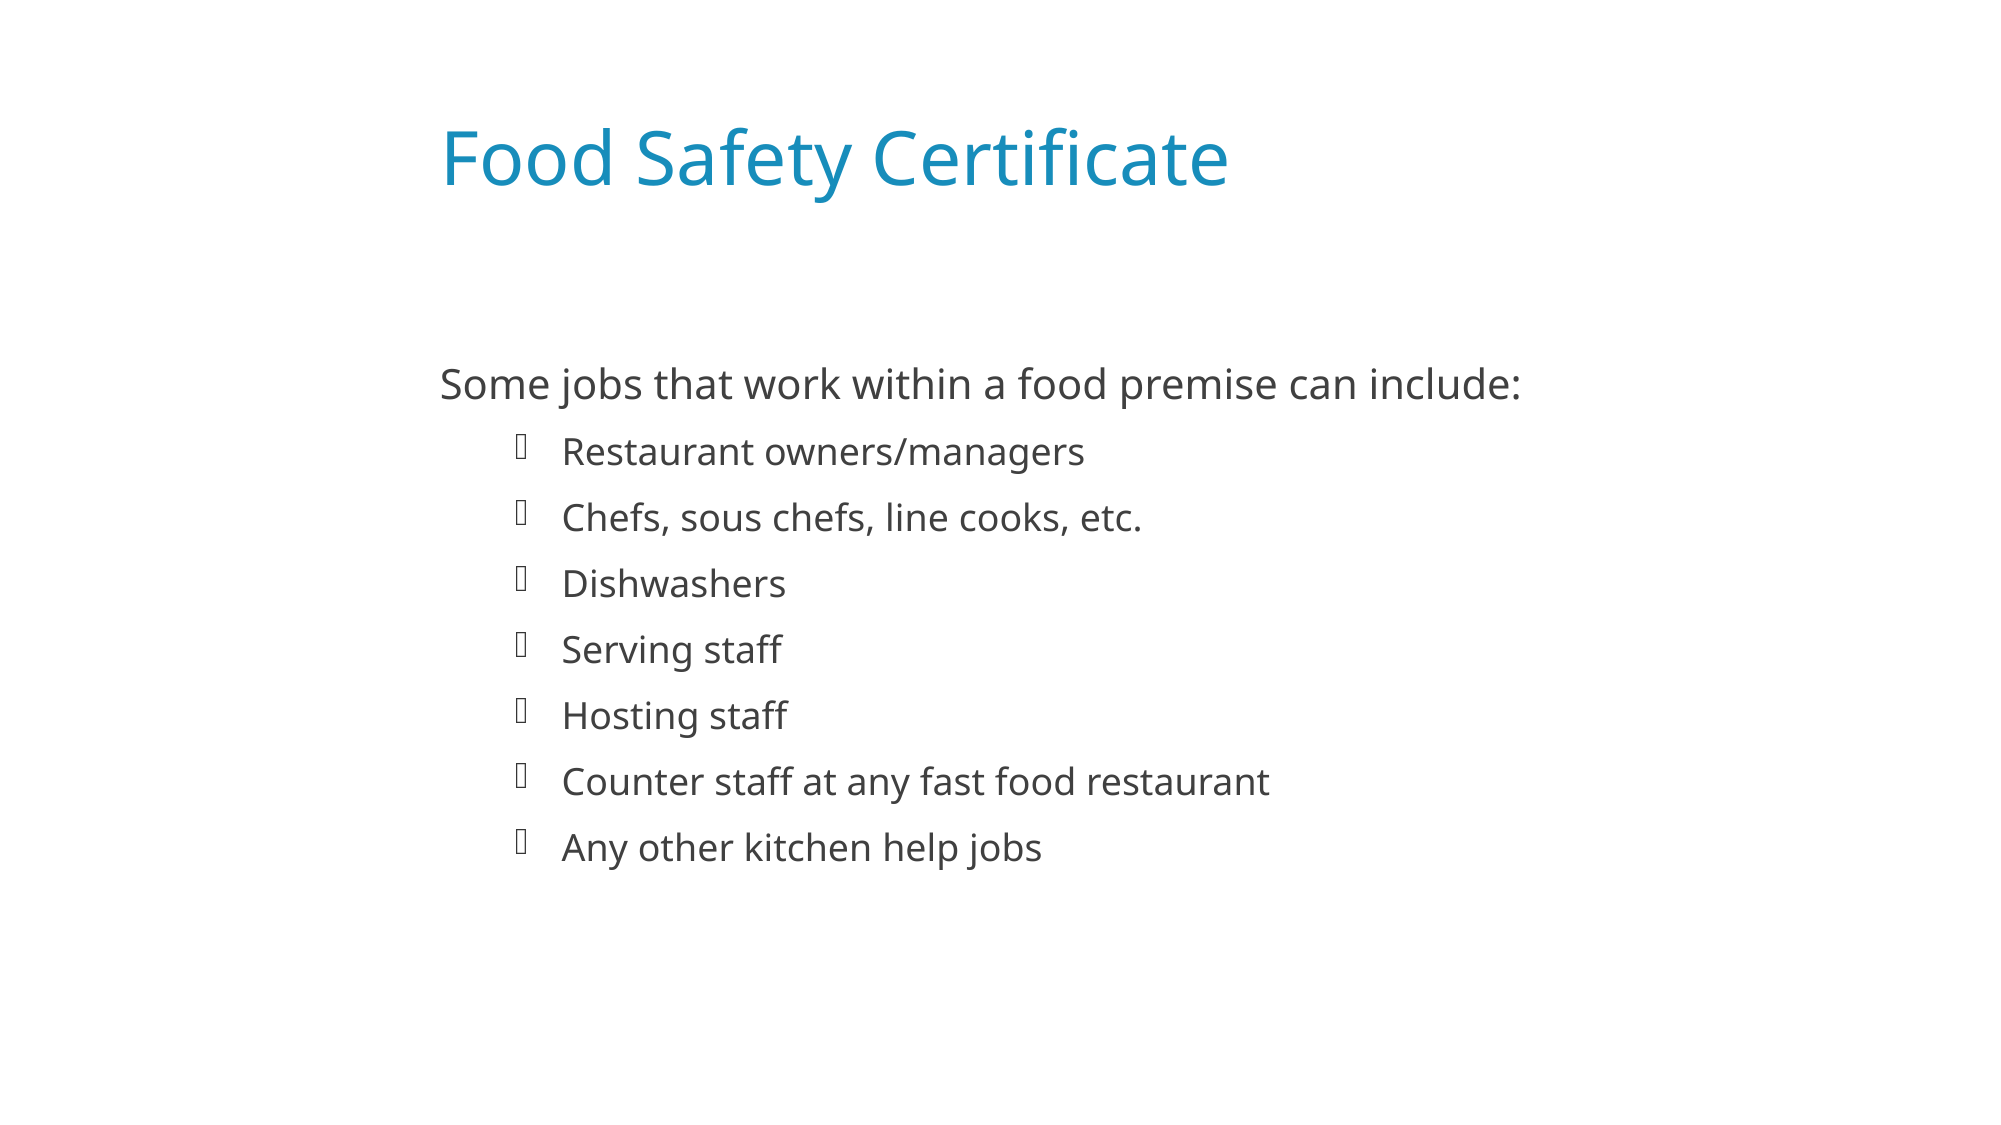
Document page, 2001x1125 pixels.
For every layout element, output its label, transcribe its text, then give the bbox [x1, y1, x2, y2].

list Some jobs that work within a food premise can include: Restaurant owners/managers Chefs, sous chefs, line cooks, etc. Dishwashers Serving staff Hosting staff Counter staff at any fast food restaurant Any other kitchen help jobs [424, 350, 1888, 1074]
title Food Safety Certificate [425, 102, 1888, 313]
